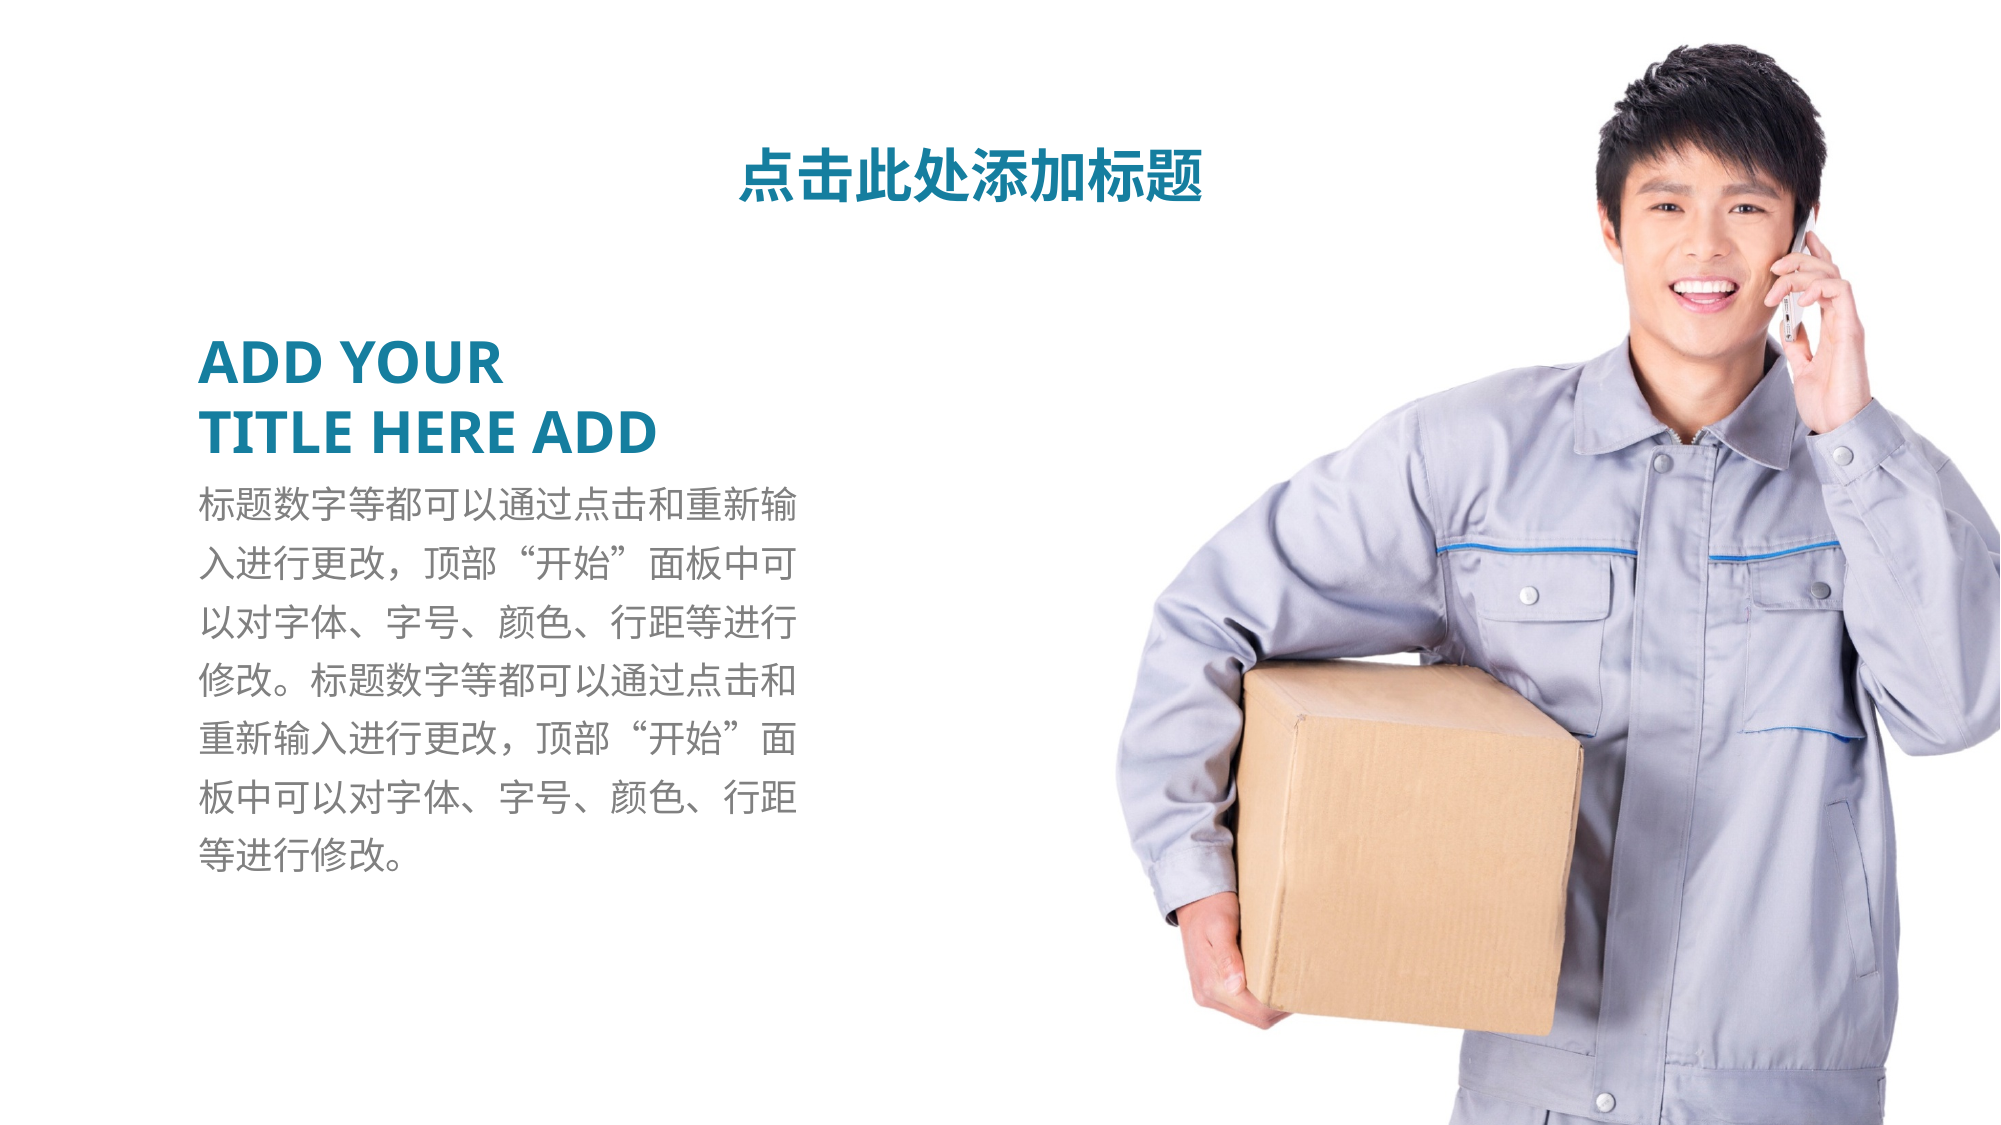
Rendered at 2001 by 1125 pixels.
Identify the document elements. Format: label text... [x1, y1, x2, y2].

picture [506, 0, 2000, 1125]
text_box ADD YOUR TITLE HERE ADD [183, 317, 506, 460]
text_box 标题数字等都可以通过点击和重新输入进行更改，顶部“开始”面板中可以对字体、字号、颜色、行距等进行修改。标题数字等都可以通过点击和重新输入进行更改，顶部“开始”面板中可以对字体、字号、颜色、行距等进行修改。 [183, 460, 506, 885]
